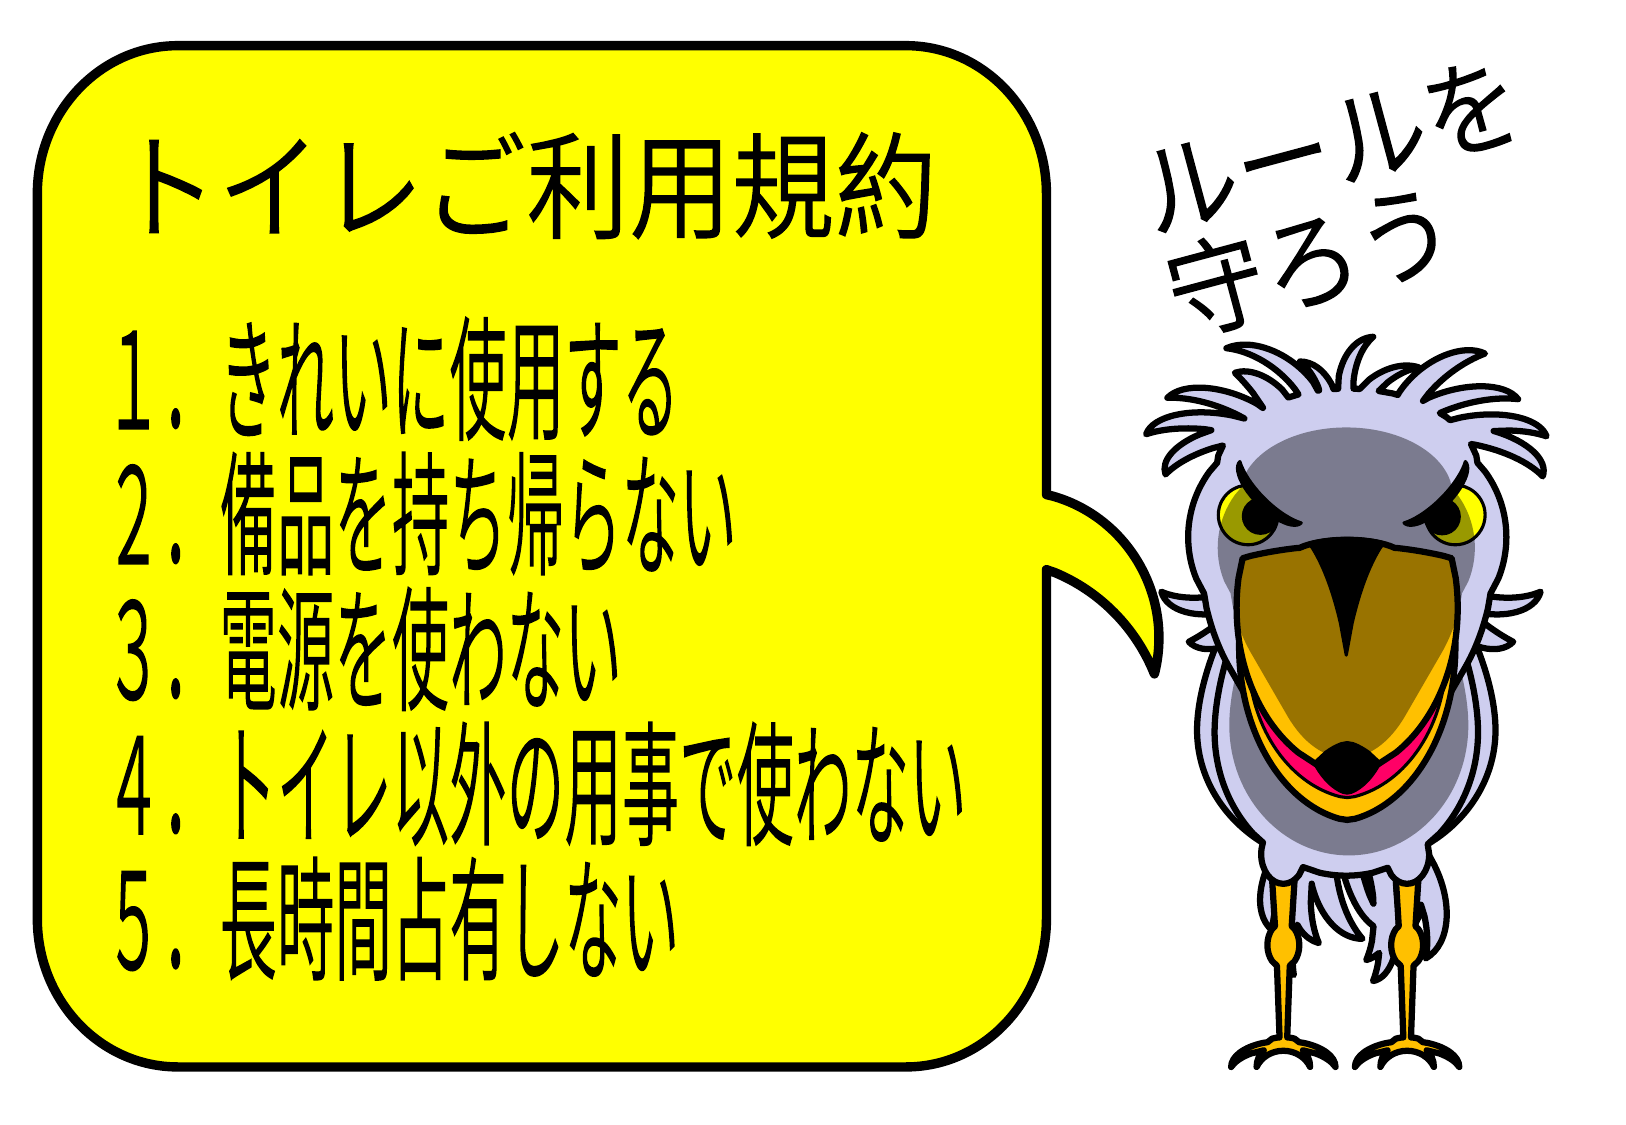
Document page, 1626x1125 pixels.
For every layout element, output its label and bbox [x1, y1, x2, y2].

text_box [1145, 336, 1547, 1068]
text_box [37, 45, 1140, 1067]
